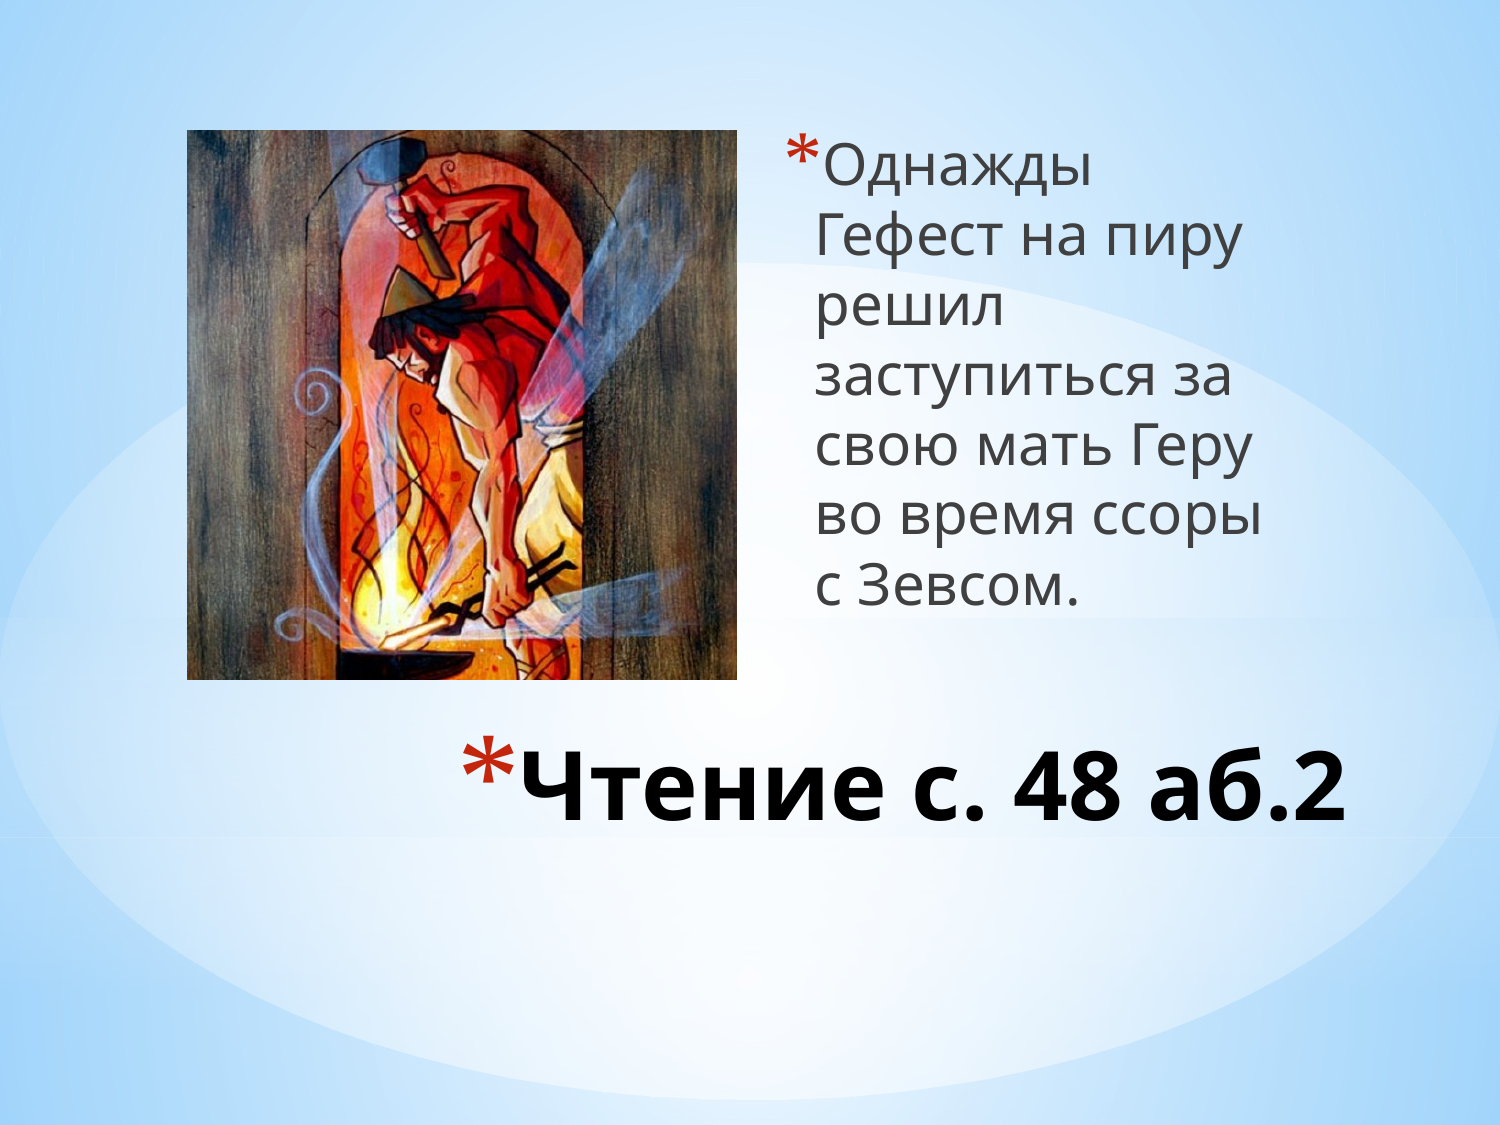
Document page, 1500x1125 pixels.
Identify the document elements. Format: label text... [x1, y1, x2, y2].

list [187, 130, 737, 680]
list Однажды Гефест на пиру решил заступиться за свою мать Геру во время ссоры с Зевсом. [761, 120, 1311, 690]
title Чтение с. 48 аб.2 [294, 717, 1363, 905]
